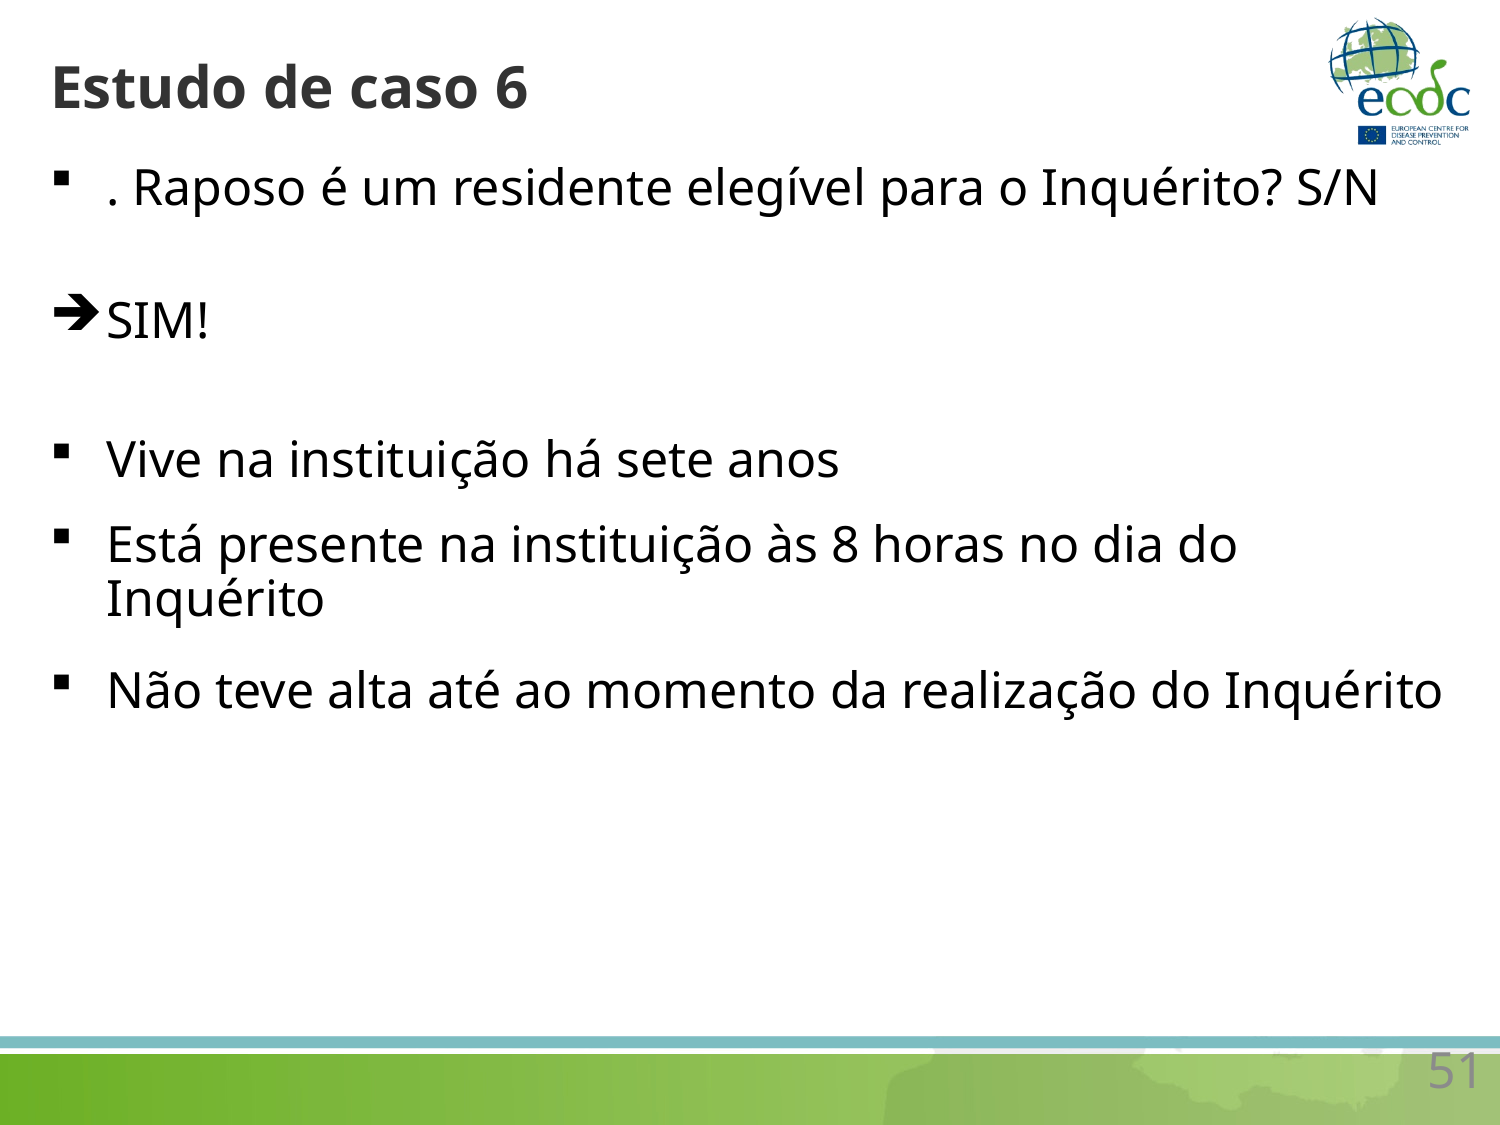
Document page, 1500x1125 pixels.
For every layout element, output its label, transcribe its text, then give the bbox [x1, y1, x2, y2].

slide_number 51 [1149, 1042, 1500, 1103]
picture [0, 1036, 1500, 1125]
picture [1328, 17, 1473, 148]
list . Raposo é um residente elegível para o Inquérito? S/N SIM! Vive na instituição há sete anos Está presente na instituição às 8 horas no dia do Inquérito Não teve alta até ao momento da realização do Inquérito [49, 166, 1450, 1015]
title Estudo de caso 6 [49, 58, 1401, 152]
